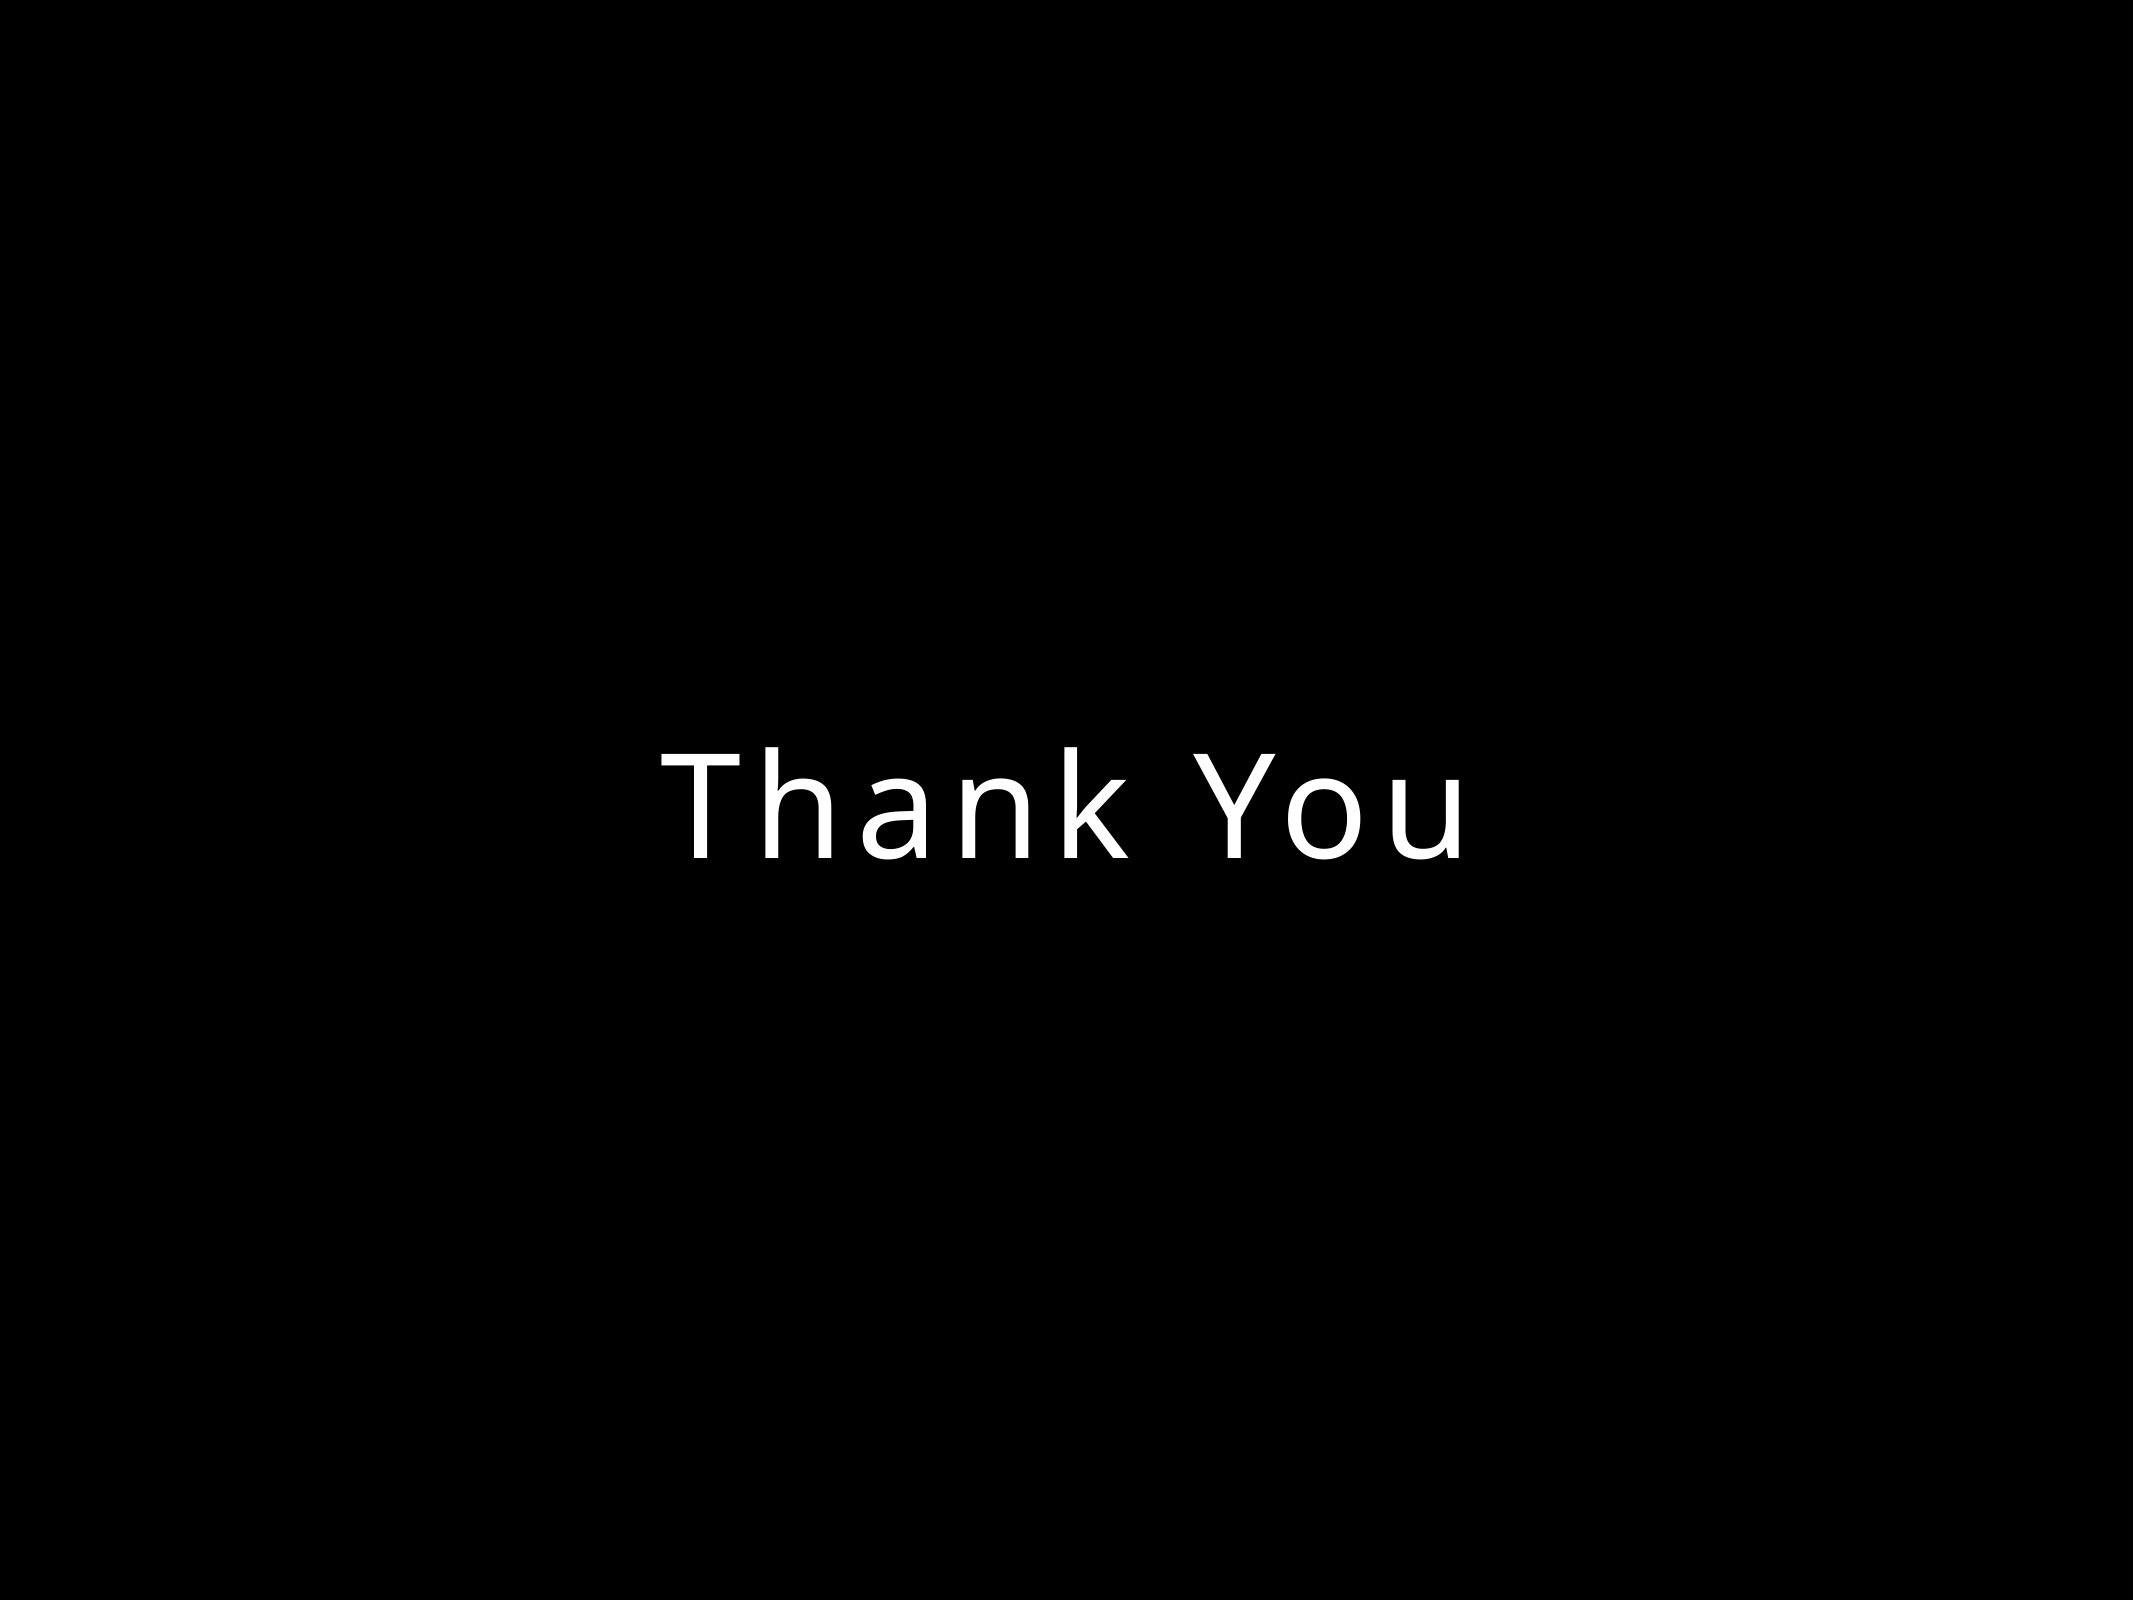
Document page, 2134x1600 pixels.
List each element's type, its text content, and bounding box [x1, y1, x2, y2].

text_box Thank You [660, 712, 1473, 888]
